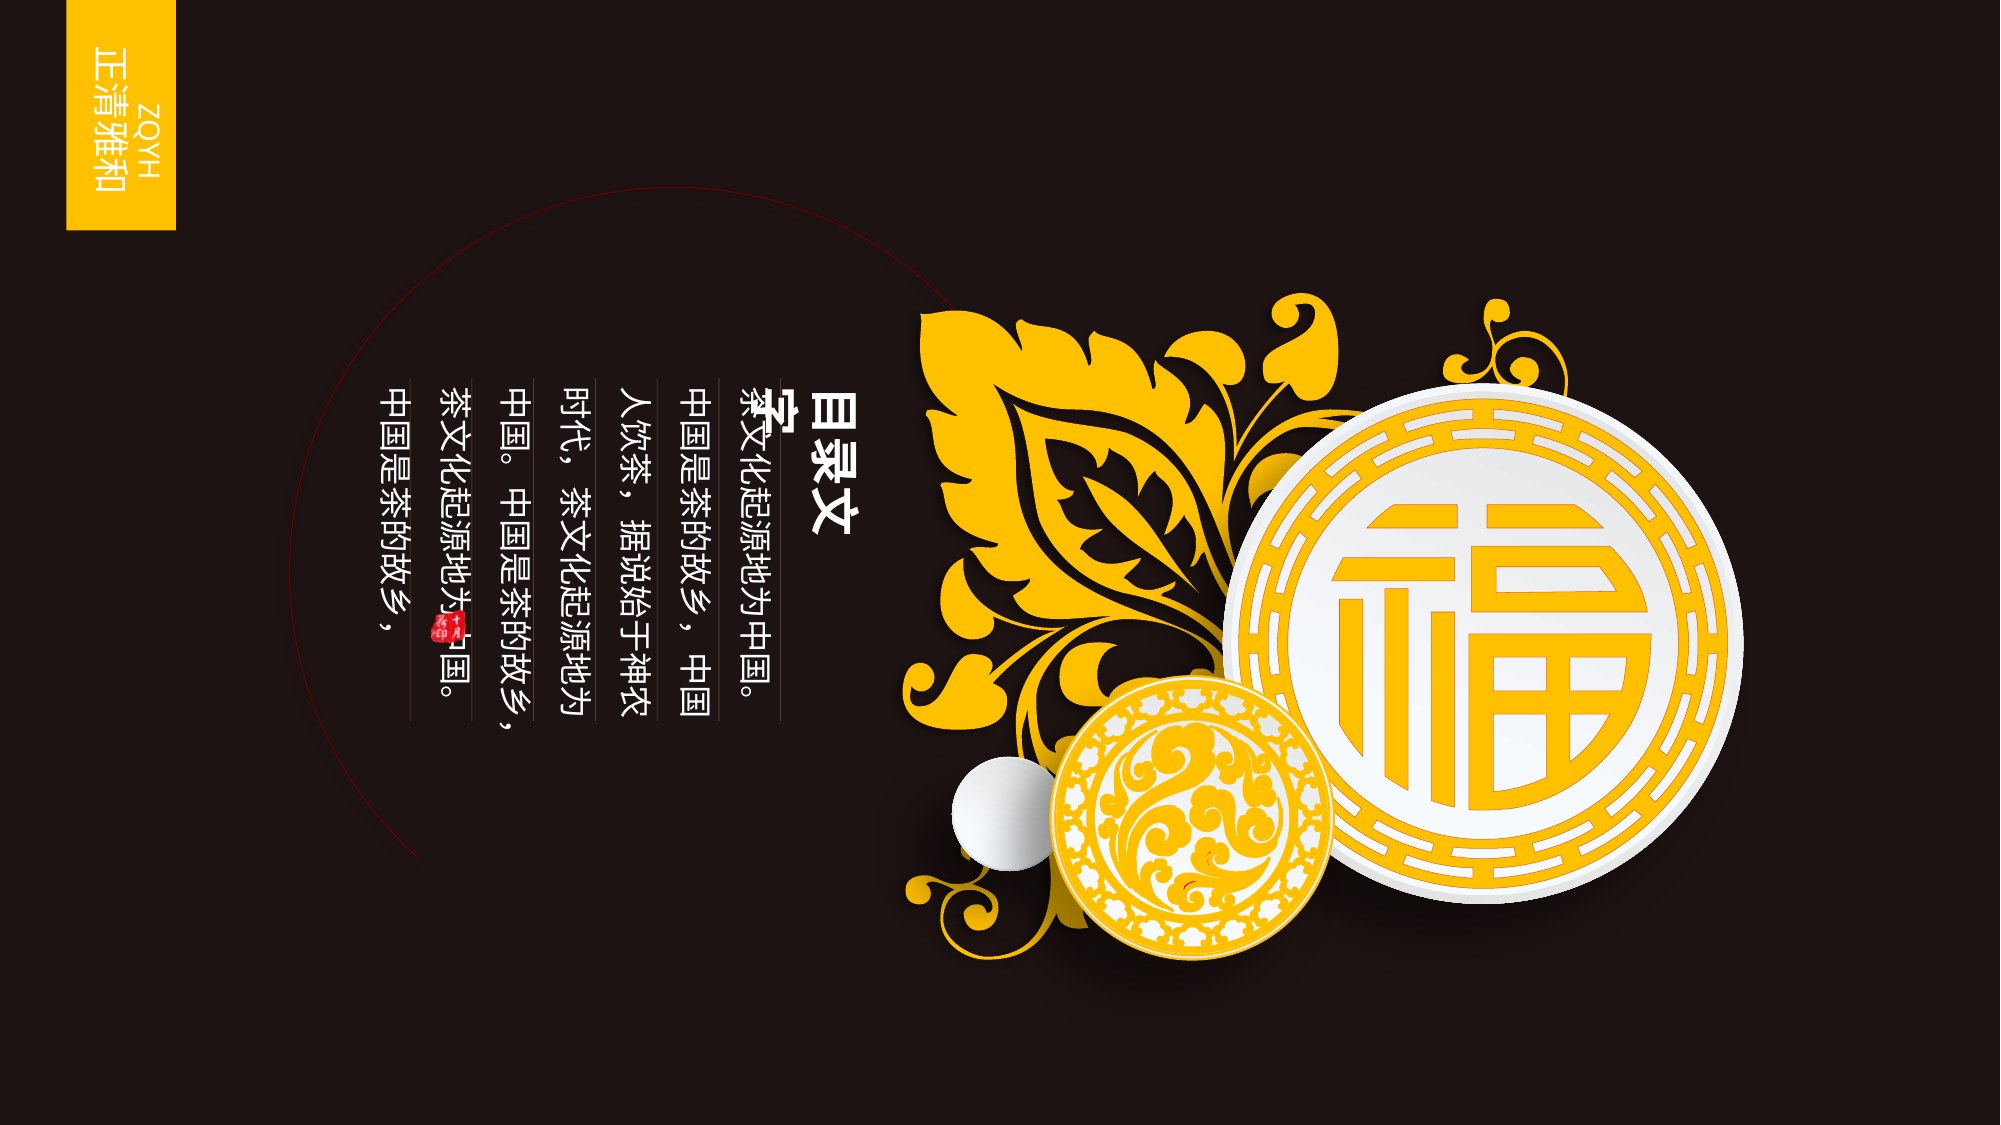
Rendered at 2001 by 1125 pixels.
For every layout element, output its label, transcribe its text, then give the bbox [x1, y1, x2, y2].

text_box [1262, 293, 1339, 383]
text_box [902, 557, 1069, 730]
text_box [410, 378, 781, 721]
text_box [1222, 383, 1744, 904]
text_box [951, 756, 1050, 871]
text_box 正清雅和 [66, 30, 143, 212]
text_box ZQYH [109, 88, 176, 206]
text_box 茶文化起源地为中国。中国是茶的故乡，中国人饮茶，据说始于神农时代，茶文化起源地为中国。中国是茶的故乡，茶文化起源地为中国。中国是茶的故乡， [349, 371, 804, 741]
text_box [1442, 298, 1568, 383]
text_box [941, 926, 1019, 960]
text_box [1050, 676, 1334, 960]
text_box [65, 0, 177, 231]
text_box [920, 310, 1222, 752]
text_box 目录文字 [804, 371, 875, 597]
text_box [1164, 330, 1246, 394]
text_box [289, 186, 954, 860]
